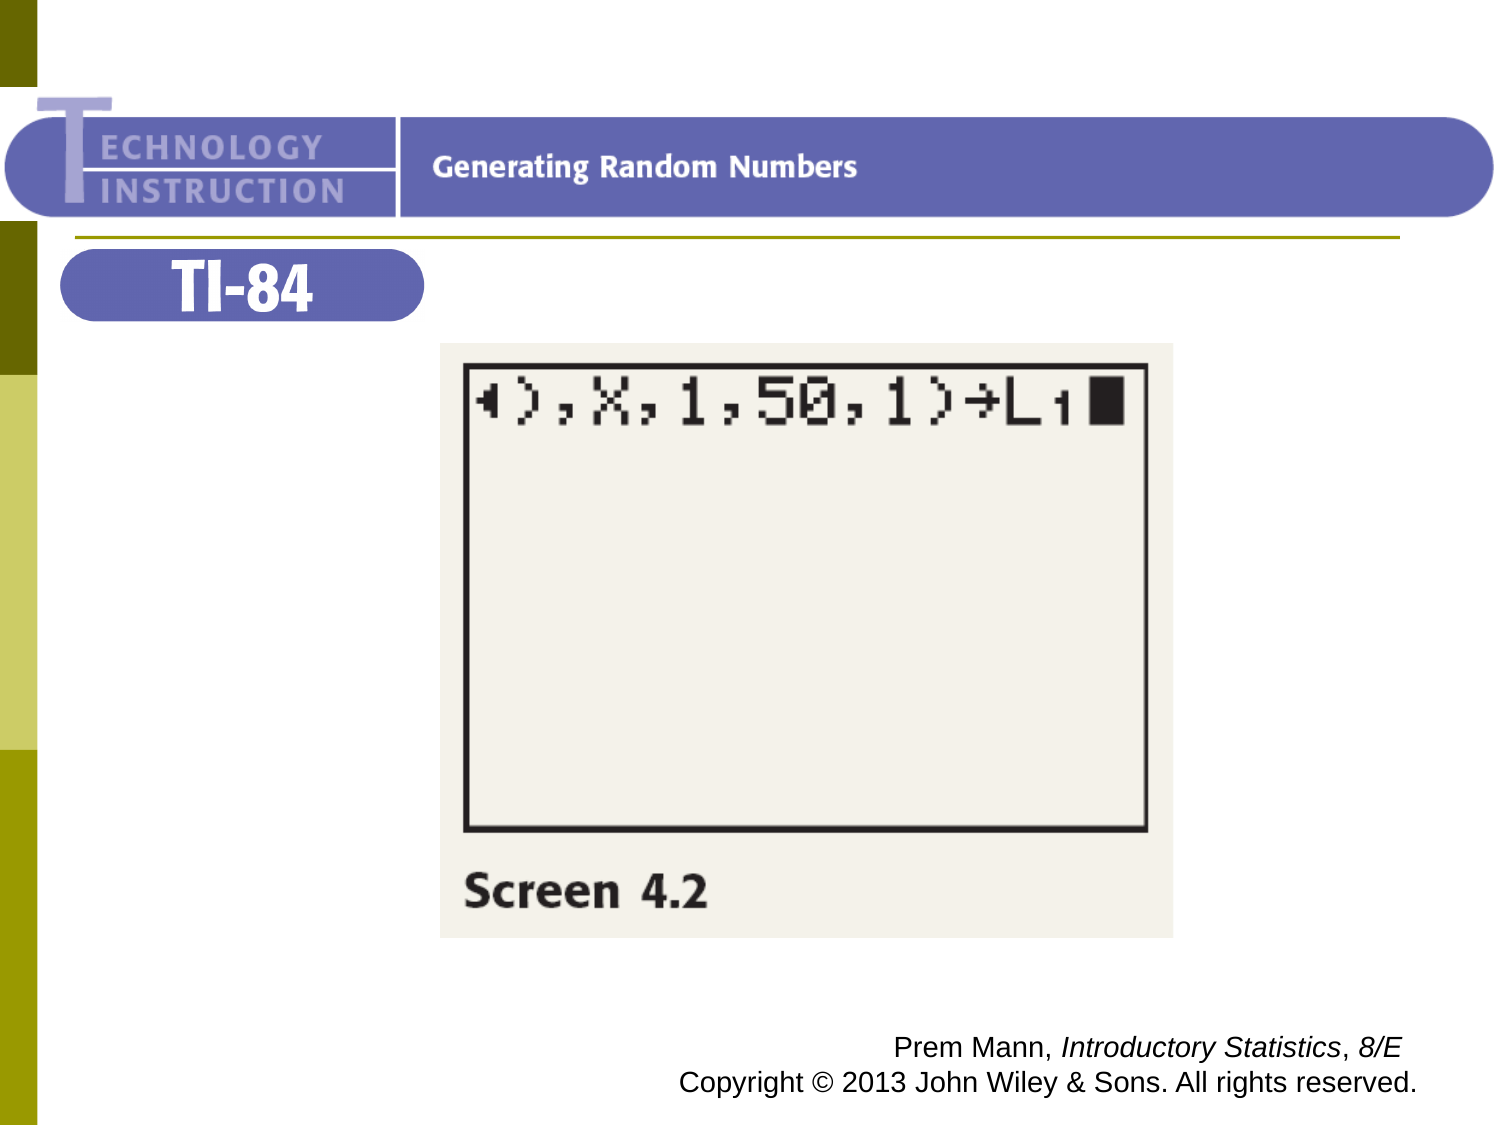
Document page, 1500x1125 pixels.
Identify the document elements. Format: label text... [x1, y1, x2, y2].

text_box Prem Mann, Introductory Statistics, 8/E Copyright © 2013 John Wiley & Sons. All rights reserved. [664, 1020, 1449, 1106]
picture [440, 343, 1176, 938]
picture [59, 249, 426, 322]
picture [0, 87, 1500, 222]
